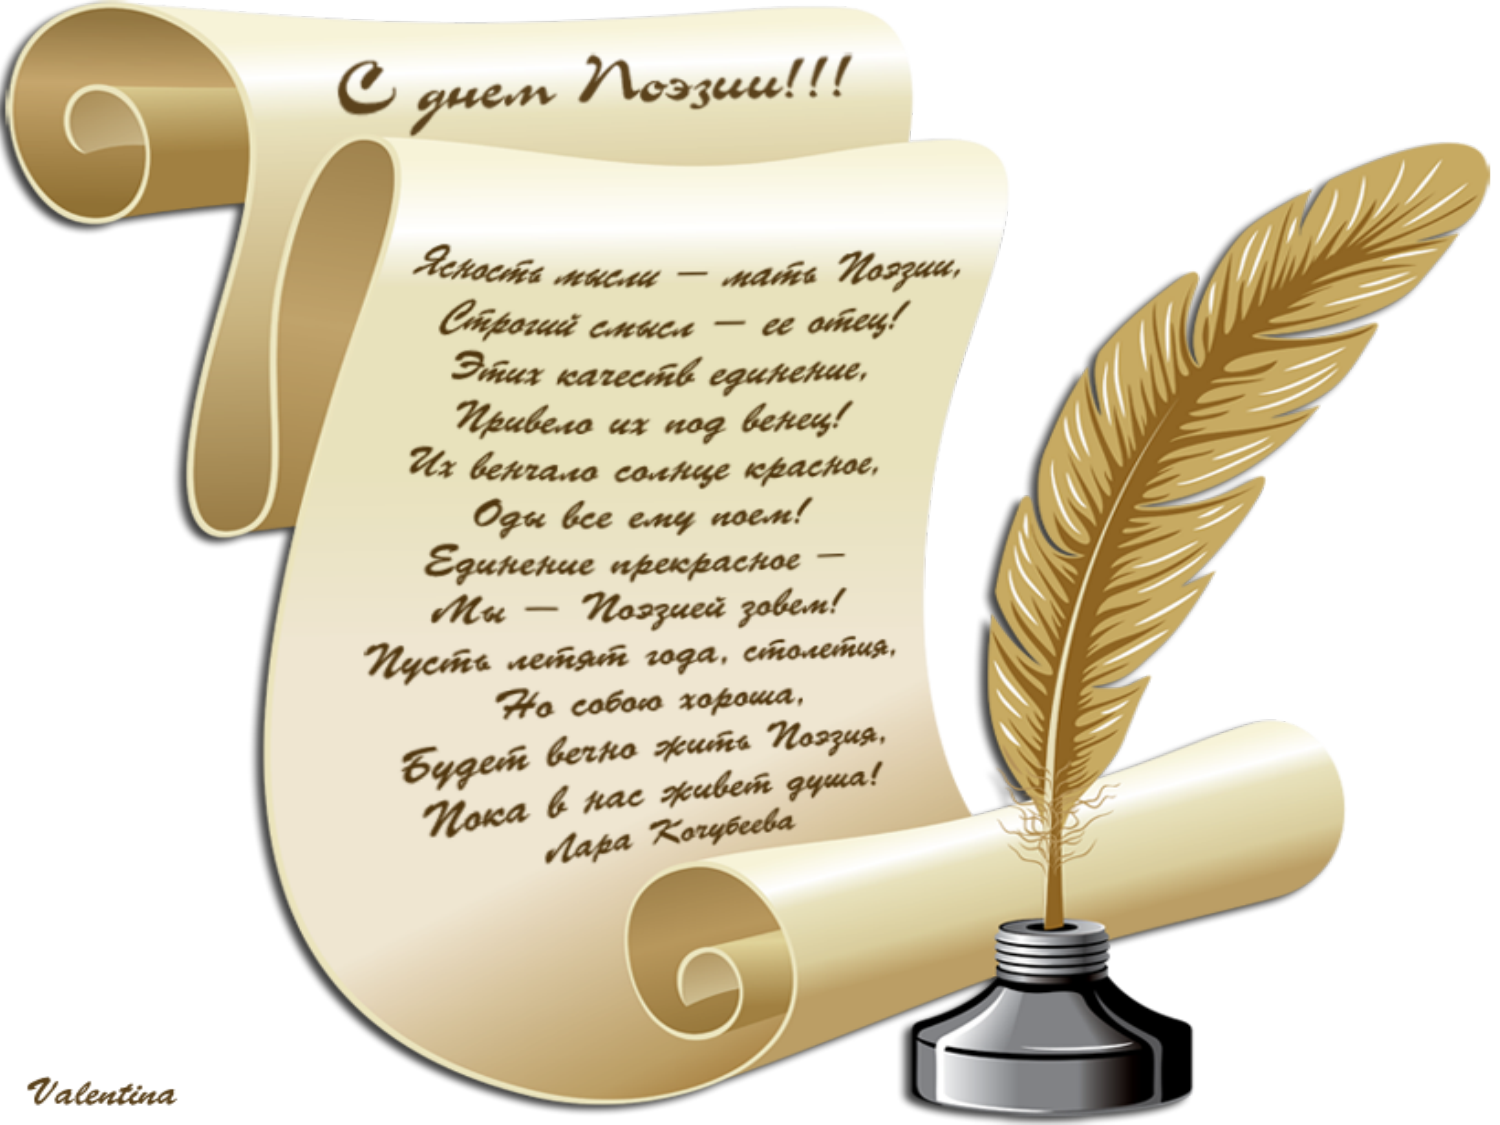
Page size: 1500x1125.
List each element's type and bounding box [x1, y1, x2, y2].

list [0, 0, 1500, 1125]
